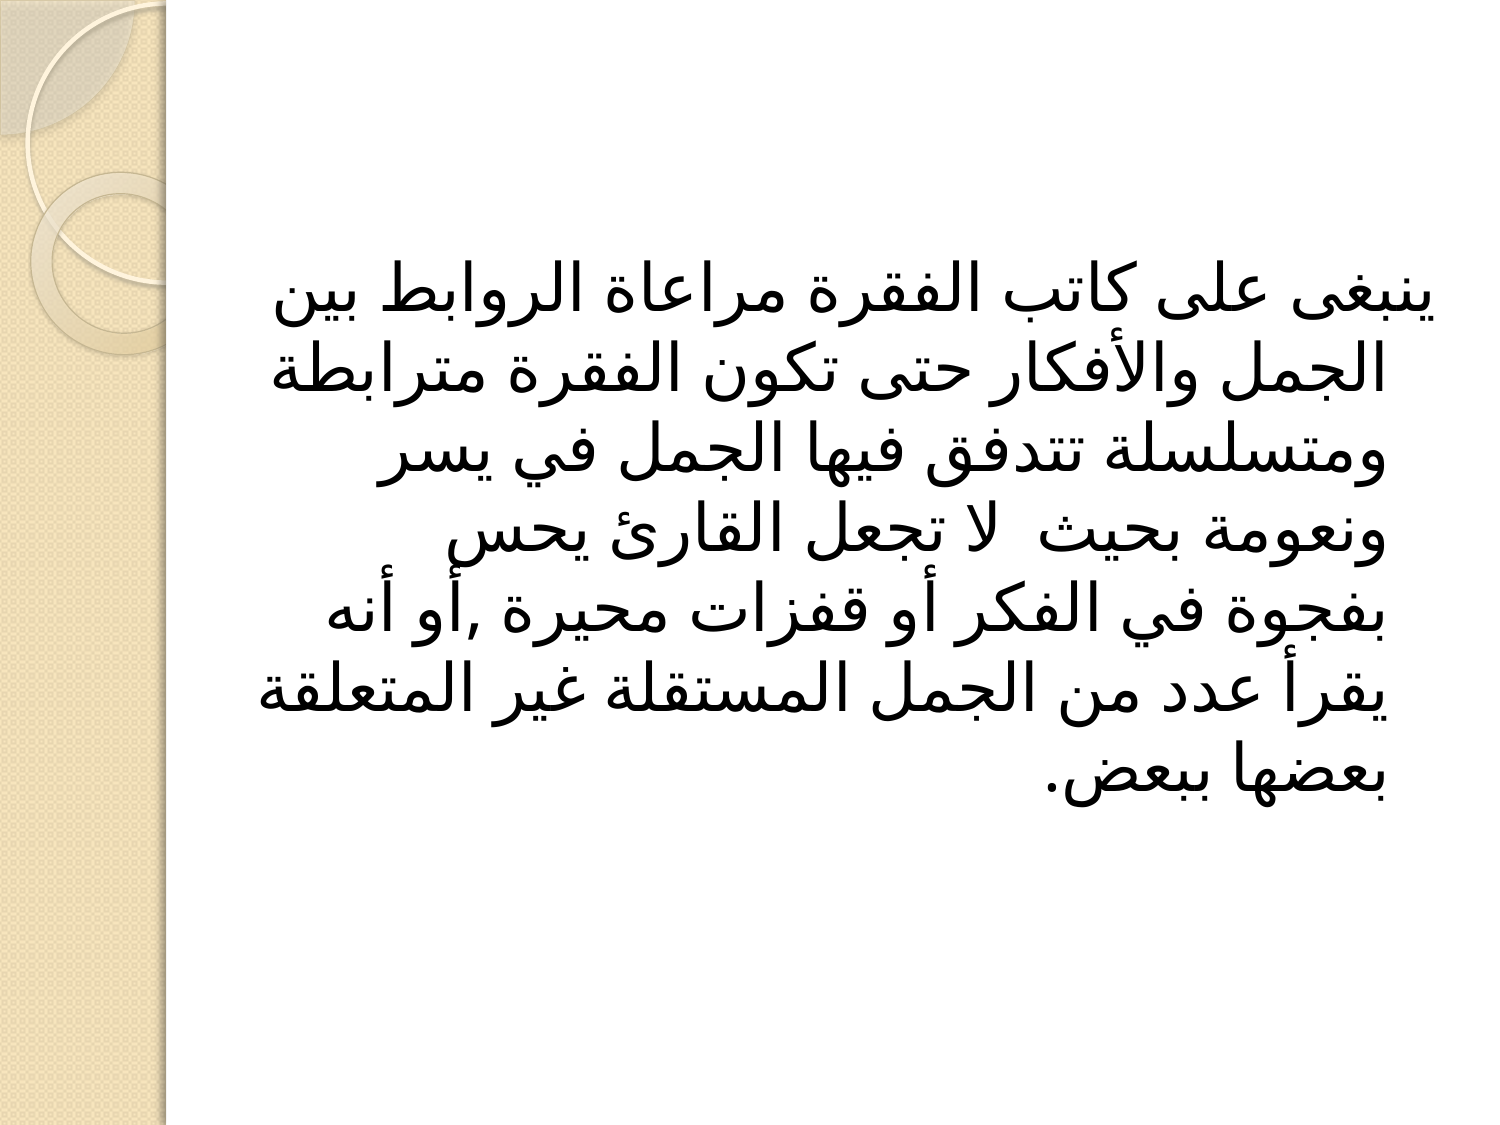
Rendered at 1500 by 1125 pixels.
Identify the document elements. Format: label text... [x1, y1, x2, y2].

list ينبغى على كاتب الفقرة مراعاة الروابط بين الجمل والأفكار حتى تكون الفقرة مترابطة ومتسلسلة تتدفق فيها الجمل في يسر ونعومة بحيث لا تجعل القارئ يحس بفجوة في الفكر أو قفزات محيرة ,أو أنه يقرأ عدد من الجمل المستقلة غير المتعلقة بعضها ببعض. [235, 237, 1466, 1025]
